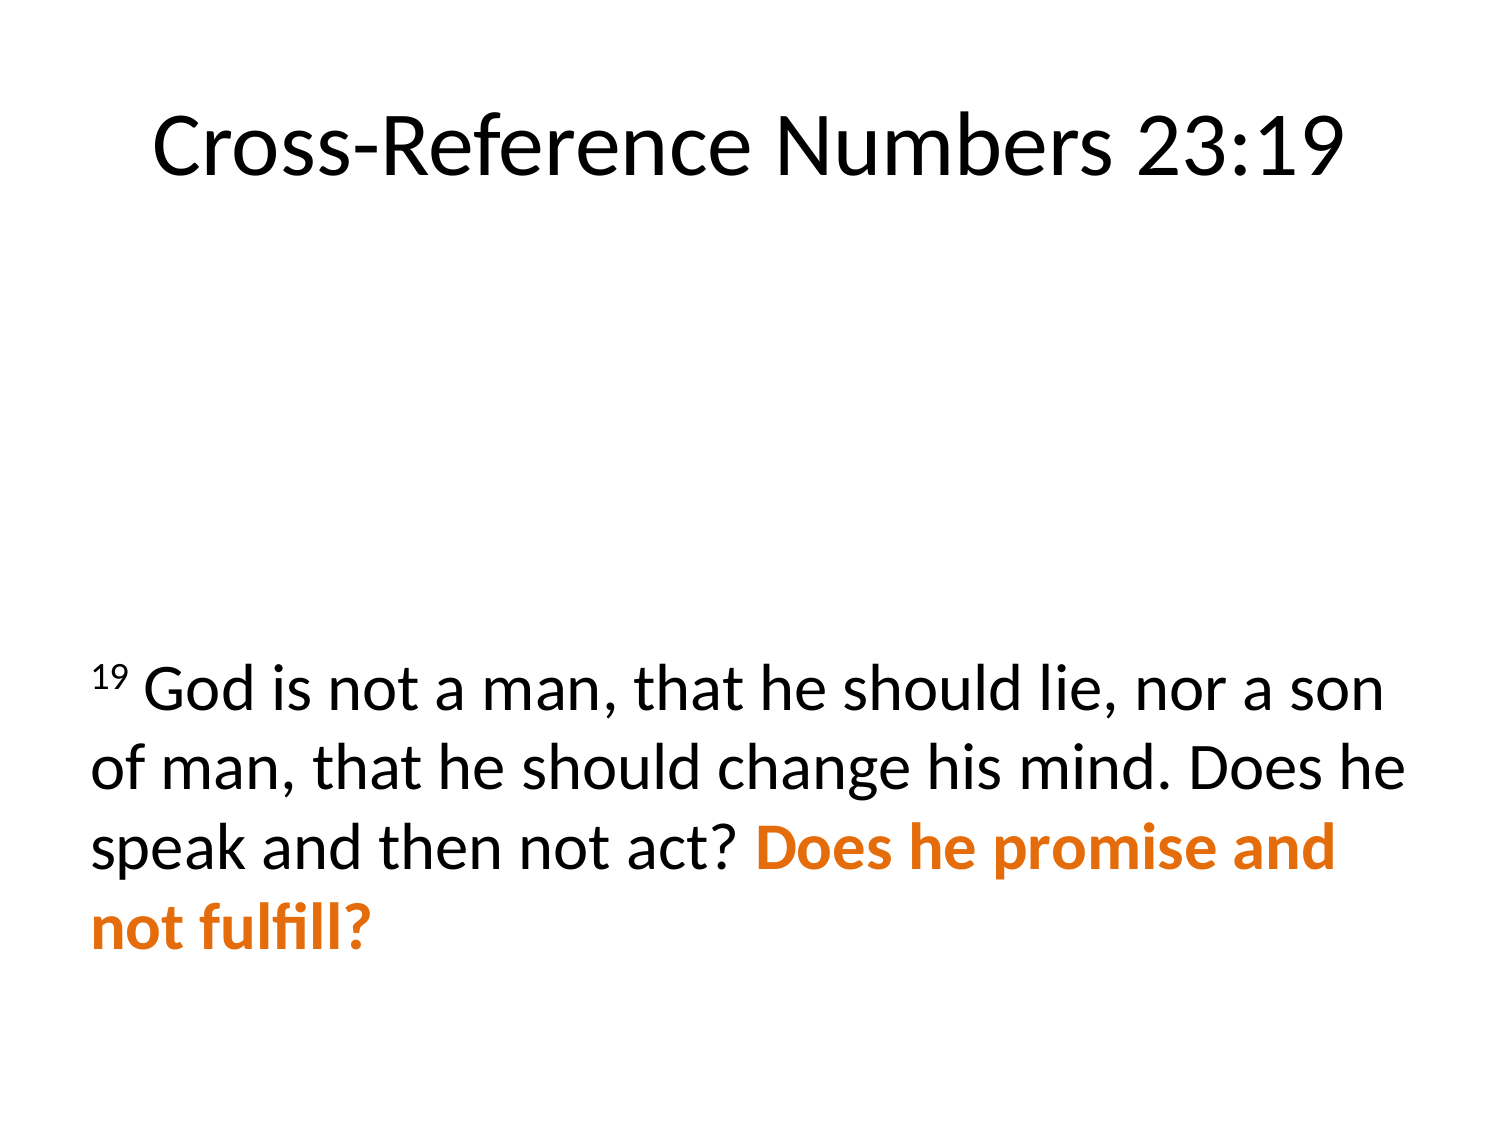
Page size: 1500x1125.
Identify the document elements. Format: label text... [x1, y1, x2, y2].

title Cross-Reference Numbers 23:19 [75, 45, 1425, 233]
list 19 God is not a man, that he should lie, nor a son of man, that he should change his mind. Does he speak and then not act? Does he promise and not fulfill? [75, 262, 1425, 1005]
